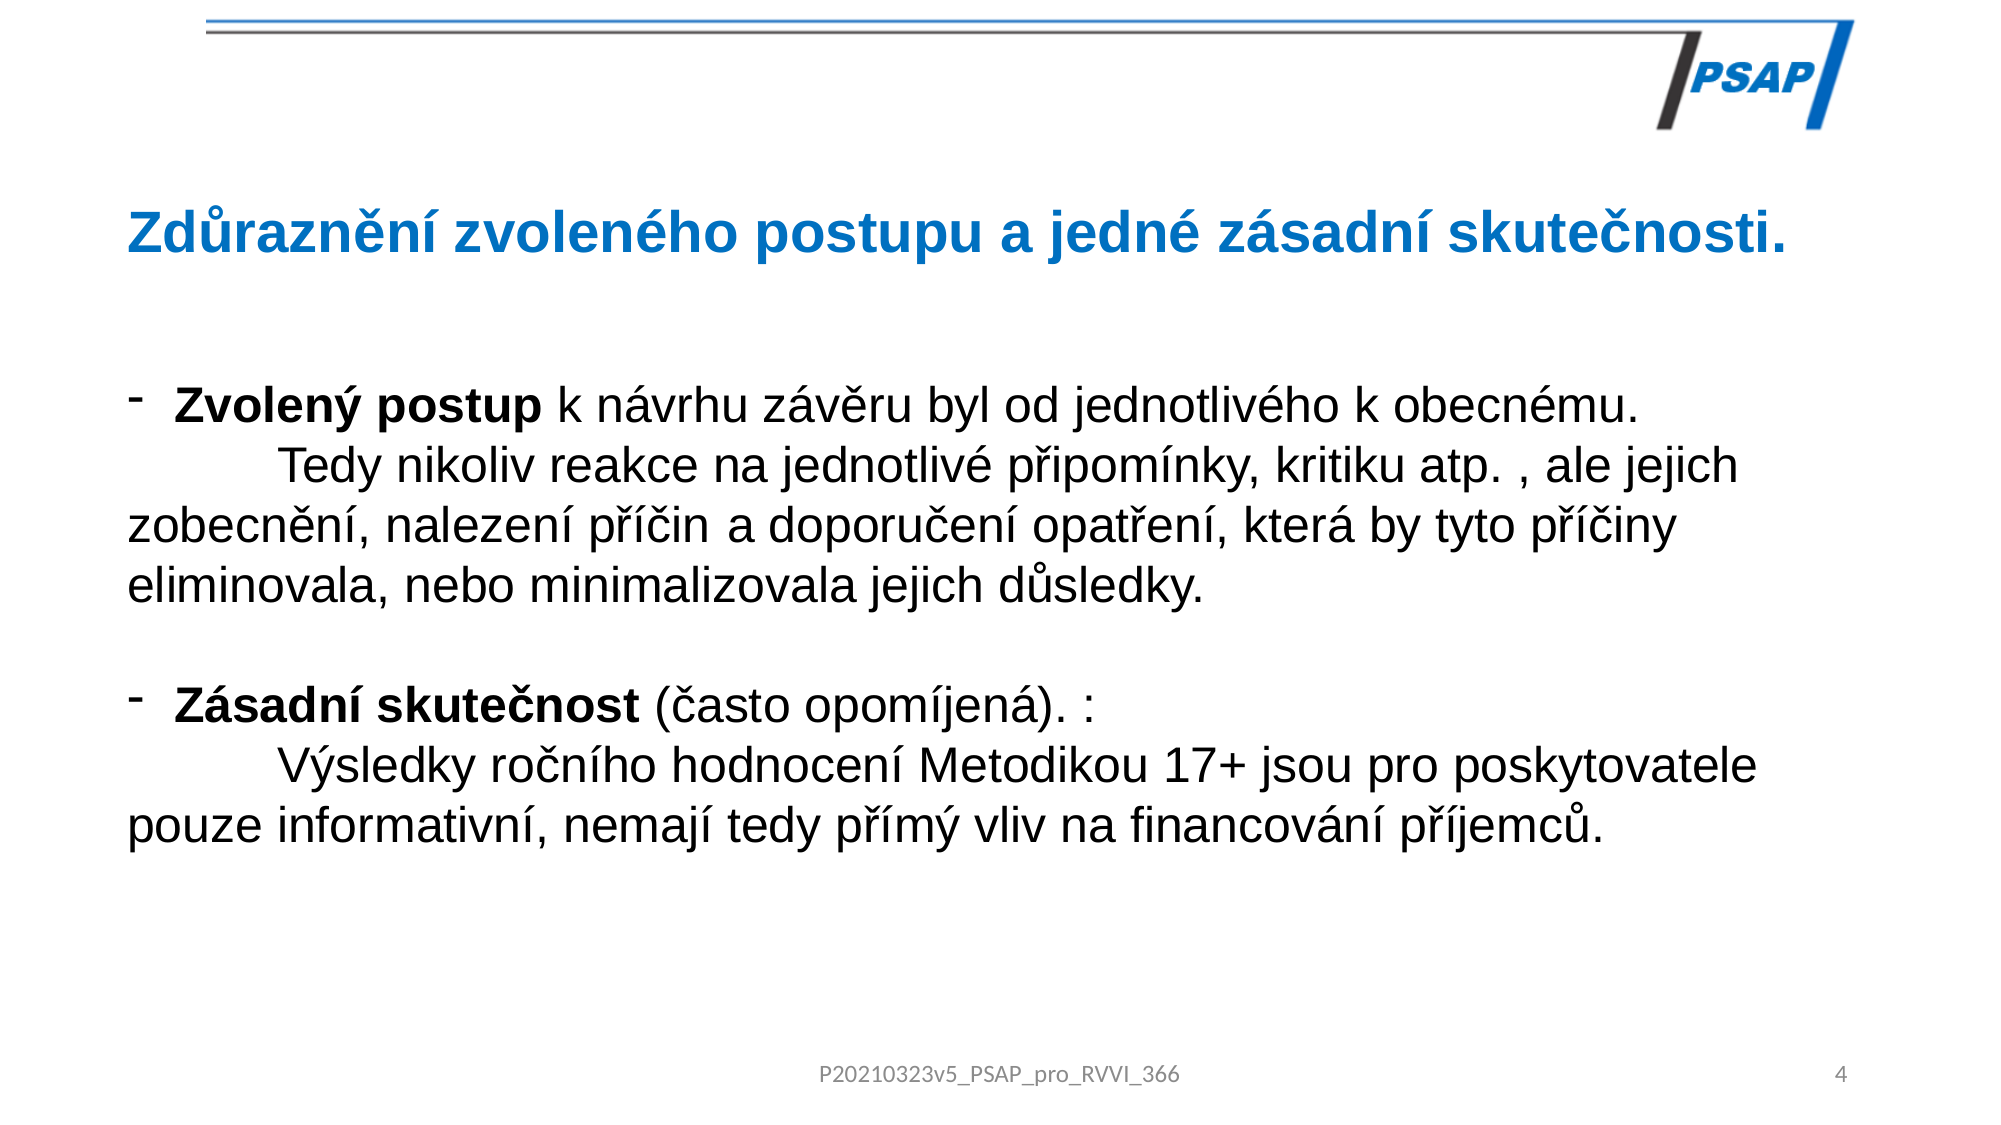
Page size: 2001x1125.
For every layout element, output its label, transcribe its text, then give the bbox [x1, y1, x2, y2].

text_box Zvolený postup k návrhu závěru byl od jednotlivého k obecnému. Tedy nikoliv reakce na jednotlivé připomínky, kritiku atp. , ale jejich zobecnění, nalezení příčin a doporučení opatření, která by tyto příčiny eliminovala, nebo minimalizovala jejich důsledky. Zásadní skutečnost (často opomíjená). : Výsledky ročního hodnocení Metodikou 17+ jsou pro poskytovatele pouze informativní, nemají tedy přímý vliv na financování příjemců. [112, 365, 1863, 971]
slide_number 4 [1412, 1042, 1863, 1103]
picture [206, 0, 1863, 142]
footer P20210323v5_PSAP_pro_RVVI_366 [662, 1042, 1338, 1103]
text_box Zdůraznění zvoleného postupu a jedné zásadní skutečnosti. [112, 186, 1848, 272]
